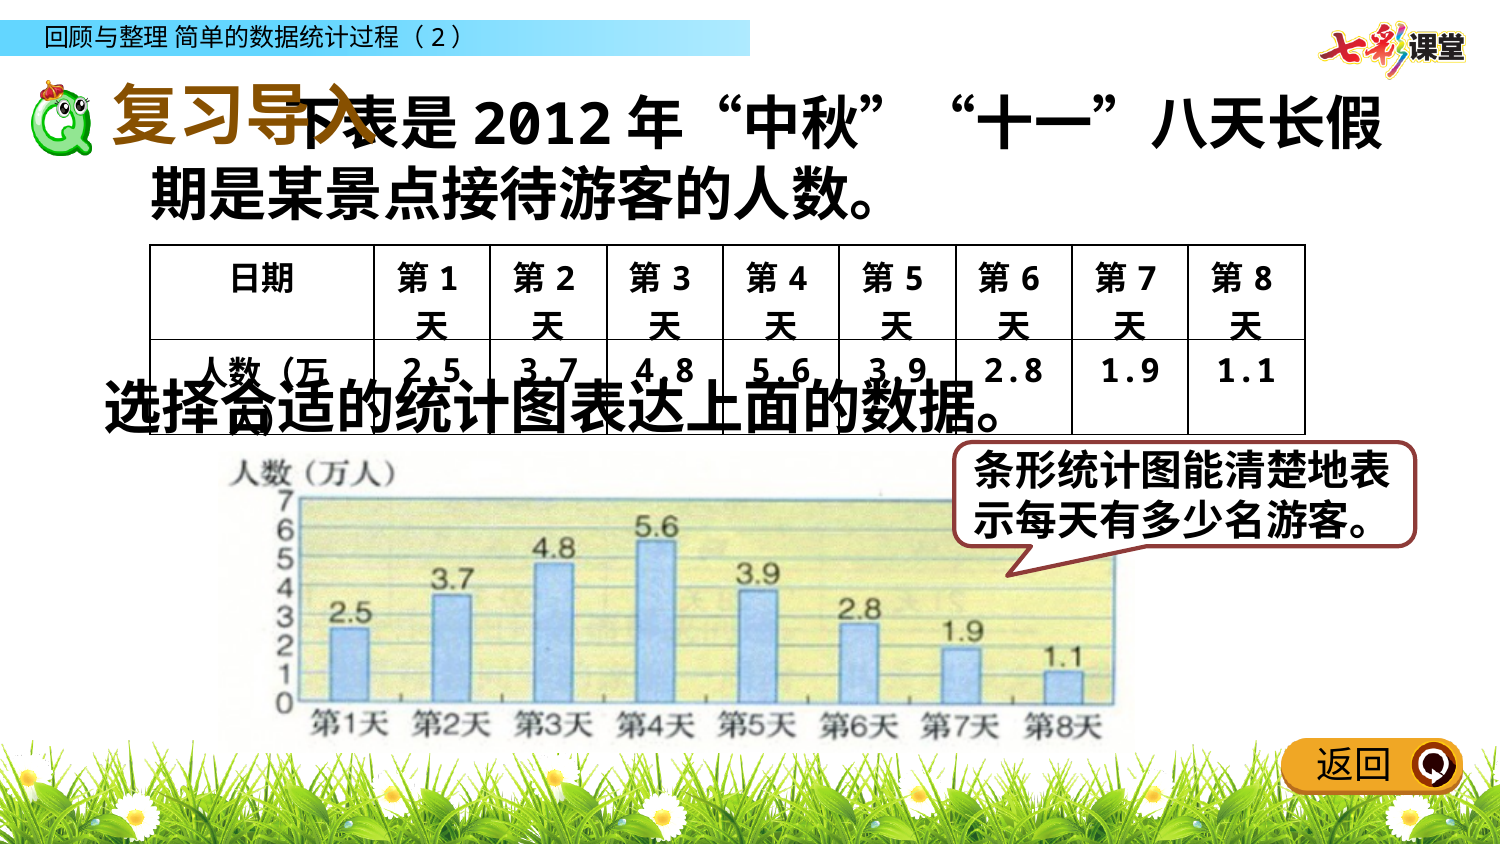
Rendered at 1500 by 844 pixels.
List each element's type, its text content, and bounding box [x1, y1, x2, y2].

table_header 第5天 [840, 246, 955, 339]
text_box 选择合适的统计图表达上面的数据。 [88, 362, 1199, 448]
table_cell 1.9 [1073, 340, 1187, 362]
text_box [1281, 733, 1464, 795]
text_box 下表是2012年“中秋”“十一”八天长假期是某景点接待游客的人数。 [135, 79, 1447, 234]
table_cell 2.5 [375, 340, 489, 362]
table_cell 3.7 [491, 340, 606, 362]
table_header 第7天 [1073, 246, 1187, 339]
table_cell 1.1 [1189, 340, 1304, 434]
table_header 日期 [151, 246, 373, 339]
picture [1316, 20, 1468, 80]
table_header 第8天 [1189, 246, 1304, 339]
text_box 复习导入 [100, 67, 404, 159]
picture [31, 80, 92, 156]
table_cell 5.6 [724, 340, 838, 362]
table_cell 3.9 [840, 340, 955, 362]
table_cell 2.8 [957, 340, 1071, 362]
picture [0, 450, 1500, 844]
text_box 条形统计图能清楚地表示每天有多少名游客。 [955, 439, 1418, 550]
table_header 第3天 [608, 246, 722, 339]
table_header 第1天 [375, 246, 489, 339]
table_header 第6天 [957, 246, 1071, 339]
table_header 第4天 [724, 246, 838, 339]
table_cell 4.8 [608, 340, 722, 362]
table_header 第2天 [491, 246, 606, 339]
table_cell 人数（万人） [151, 340, 373, 362]
